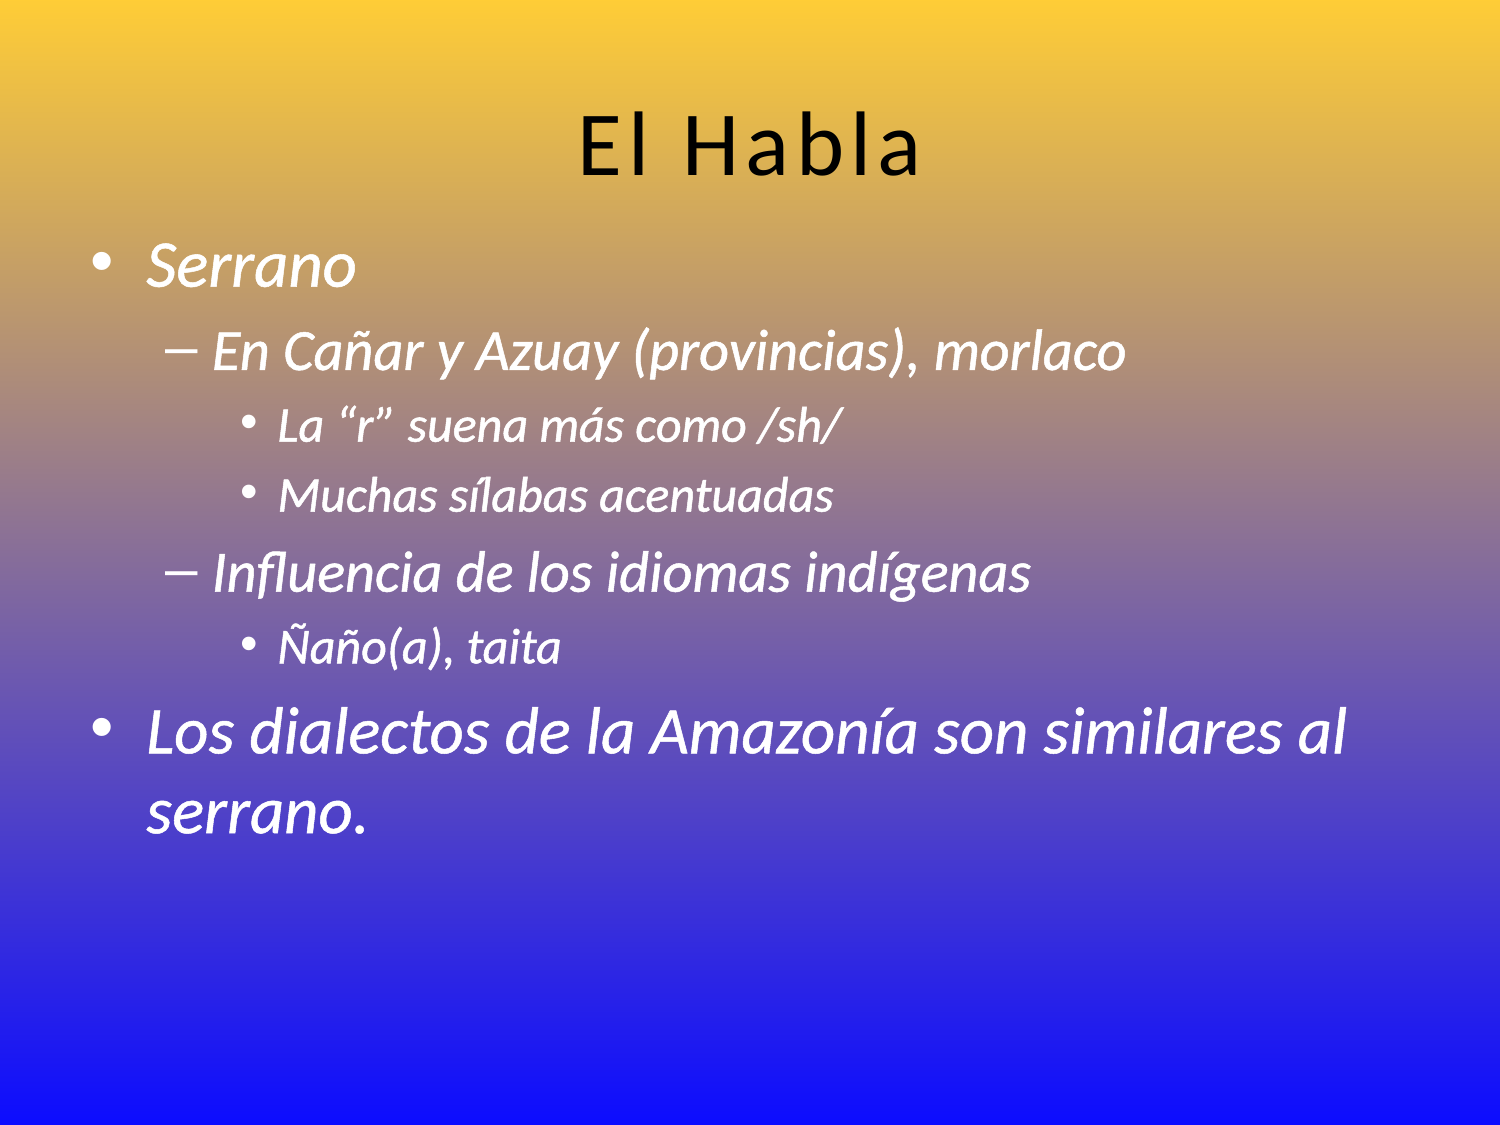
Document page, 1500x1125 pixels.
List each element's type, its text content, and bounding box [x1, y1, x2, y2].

list Serrano En Cañar y Azuay (provincias), morlaco La “r” suena más como /sh/ Muchas sílabas acentuadas Influencia de los idiomas indígenas Ñaño(a), taita Los dialectos de la Amazonía son similares al serrano. [75, 212, 1425, 1050]
title El Habla [75, 45, 1425, 212]
